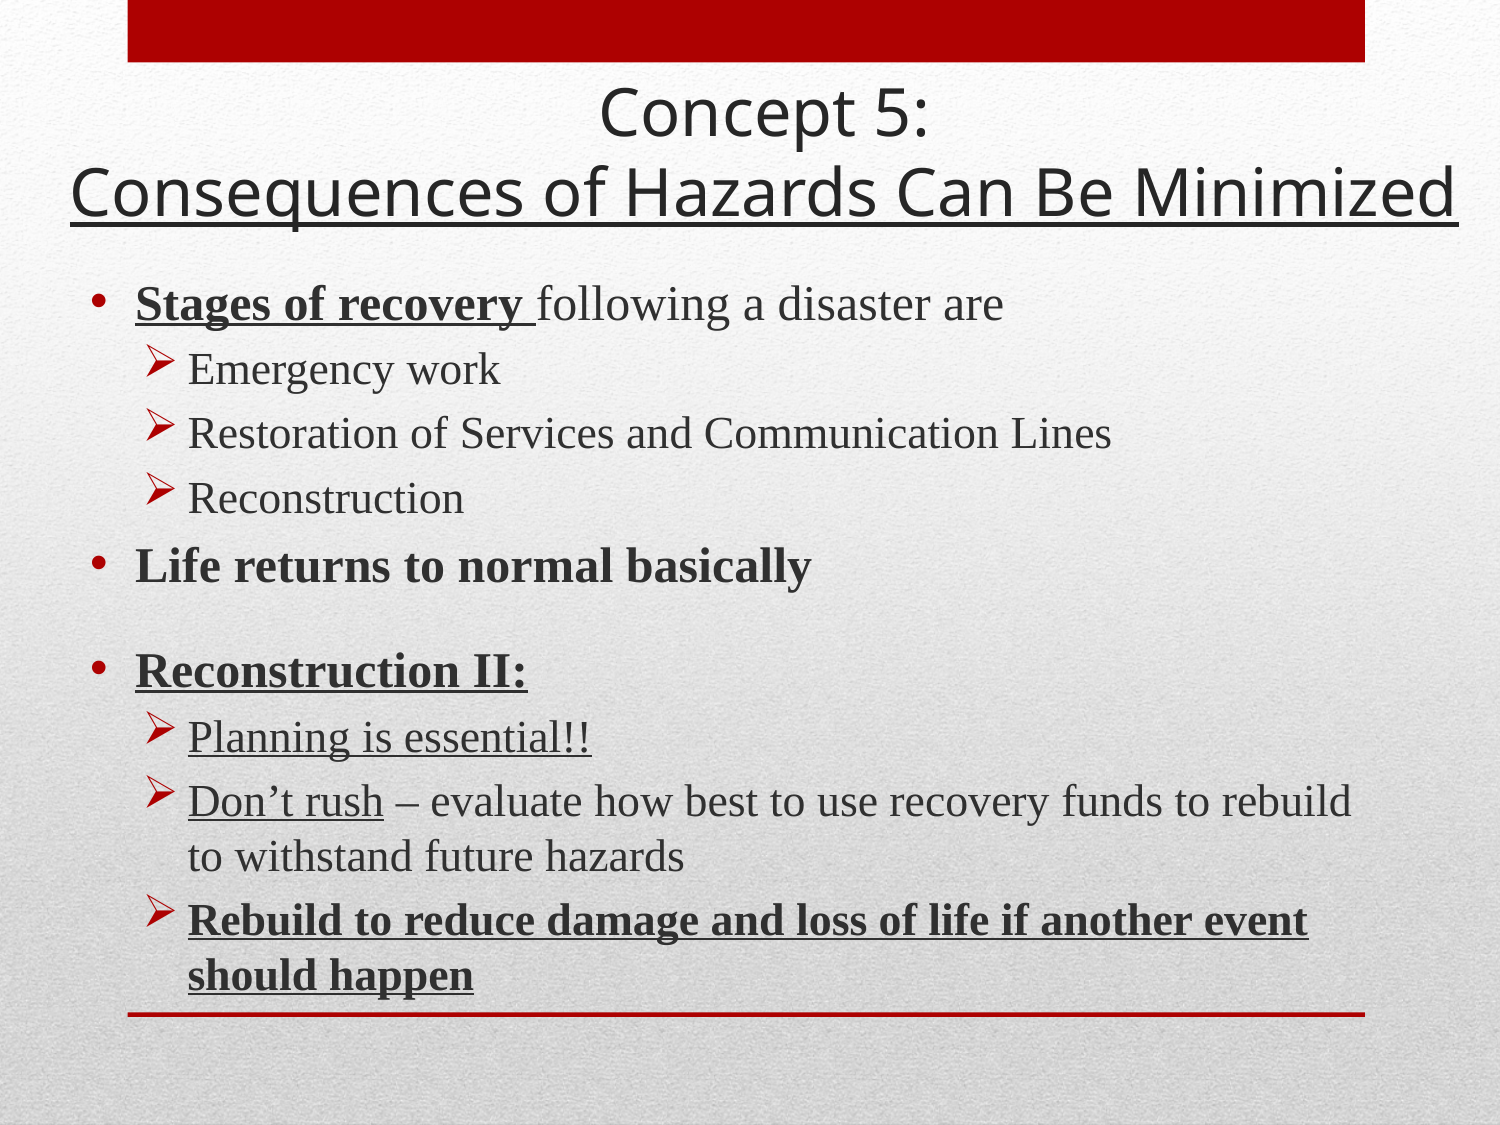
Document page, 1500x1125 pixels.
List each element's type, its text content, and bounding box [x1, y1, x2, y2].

list Stages of recovery following a disaster are Emergency work Restoration of Services and Communication Lines Reconstruction Life returns to normal basically Reconstruction II: Planning is essential!! Don’t rush – evaluate how best to use recovery funds to rebuild to withstand future hazards Rebuild to reduce damage and loss of life if another event should happen [75, 262, 1400, 1075]
title Concept 5: Consequences of Hazards Can Be Minimized [26, 50, 1500, 238]
